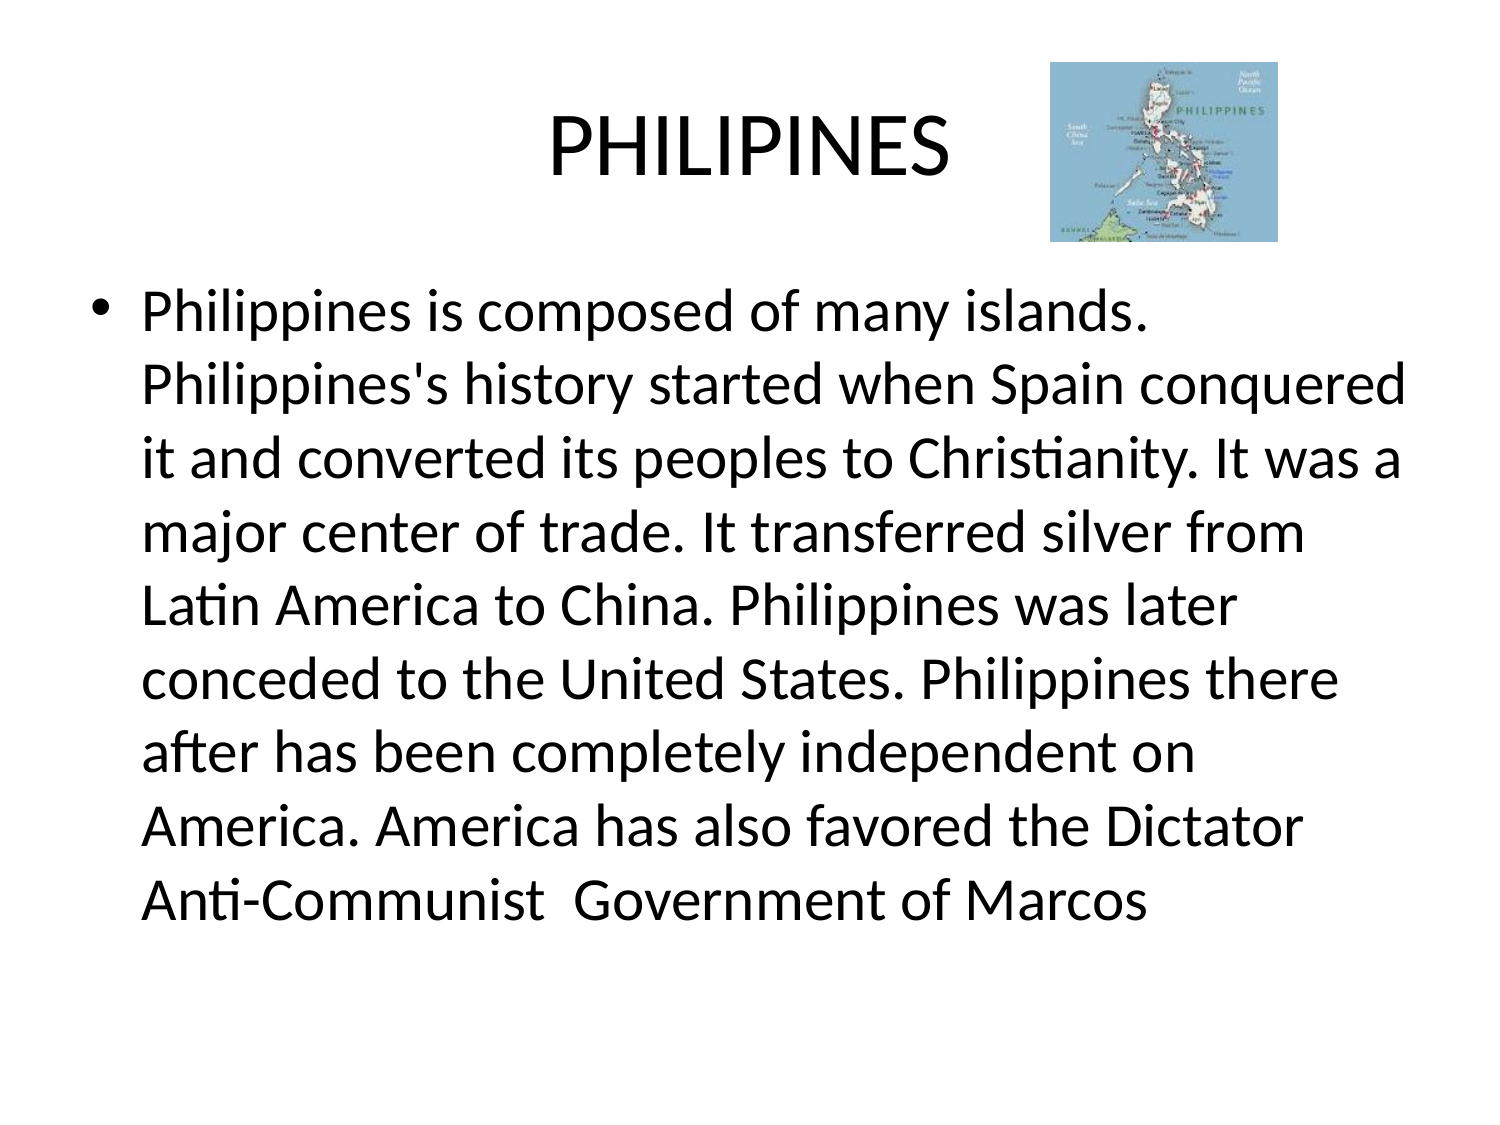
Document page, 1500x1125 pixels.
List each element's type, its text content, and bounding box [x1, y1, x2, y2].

title PHILIPINES [75, 45, 1425, 233]
picture [1049, 62, 1278, 242]
list Philippines is composed of many islands. Philippines's history started when Spain conquered it and converted its peoples to Christianity. It was a major center of trade. It transferred silver from Latin America to China. Philippines was later conceded to the United States. Philippines there after has been completely independent on America. America has also favored the Dictator Anti-Communist Government of Marcos [75, 262, 1425, 1005]
